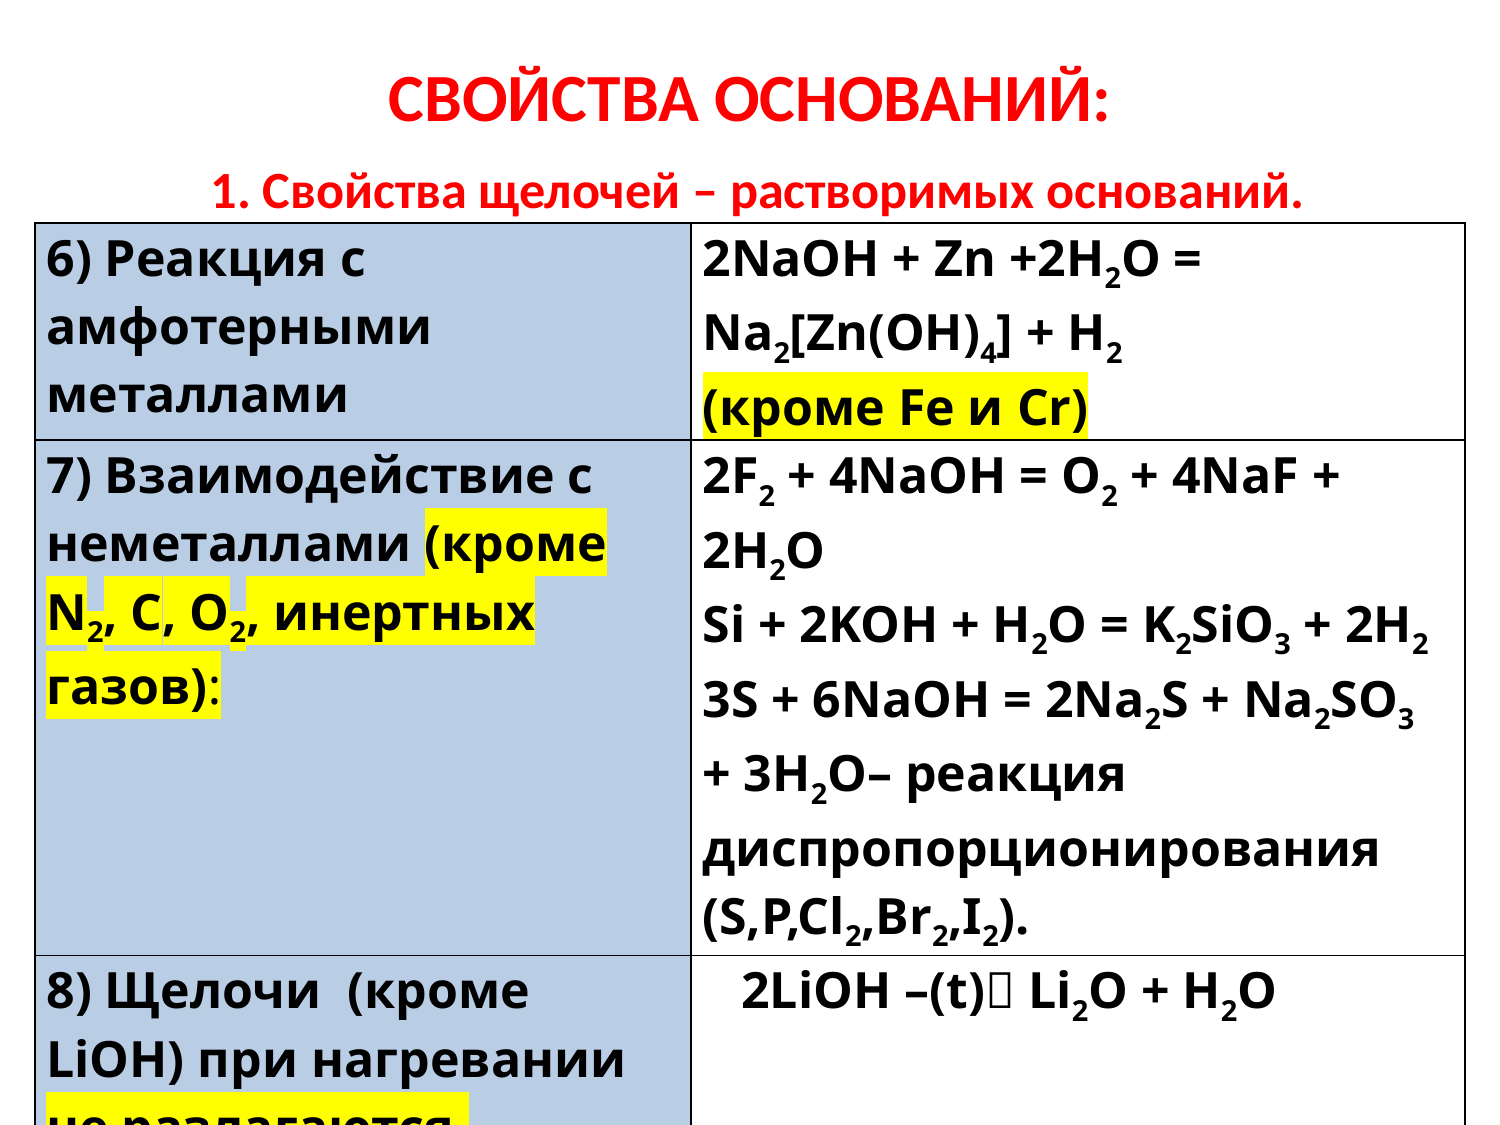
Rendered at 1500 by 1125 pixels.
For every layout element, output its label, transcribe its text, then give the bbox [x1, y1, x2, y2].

table_cell 2F2 + 4NaOH = O2 + 4NaF + 2H2O Si + 2KOH + H2O = K2SiO3 + 2H2 3S + 6NaOH = 2Na2S + Na2SO3 + 3H2O– реакция диспропорционирования (S,P,Cl2,Br2,I2). [692, 441, 1464, 955]
table_cell 7) Взаимодействие с неметаллами (кроме N2, C, O2, инертных газов): [36, 441, 690, 955]
table_cell 2LiOH –(t) Li2O + H2O [692, 956, 1464, 1125]
table_header 6) Реакция с амфотерными металлами [36, 224, 690, 439]
title СВОЙСТВА ОСНОВАНИЙ: 1. Свойства щелочей – растворимых оснований. [75, 45, 1425, 222]
table_cell 8) Щелочи (кроме LiOH) при нагревании не разлагаются. [36, 956, 690, 1125]
table_header 2NaOH + Zn +2H2O = Na2[Zn(OH)4] + H2 (кроме Fe и Cr) [692, 224, 1464, 439]
